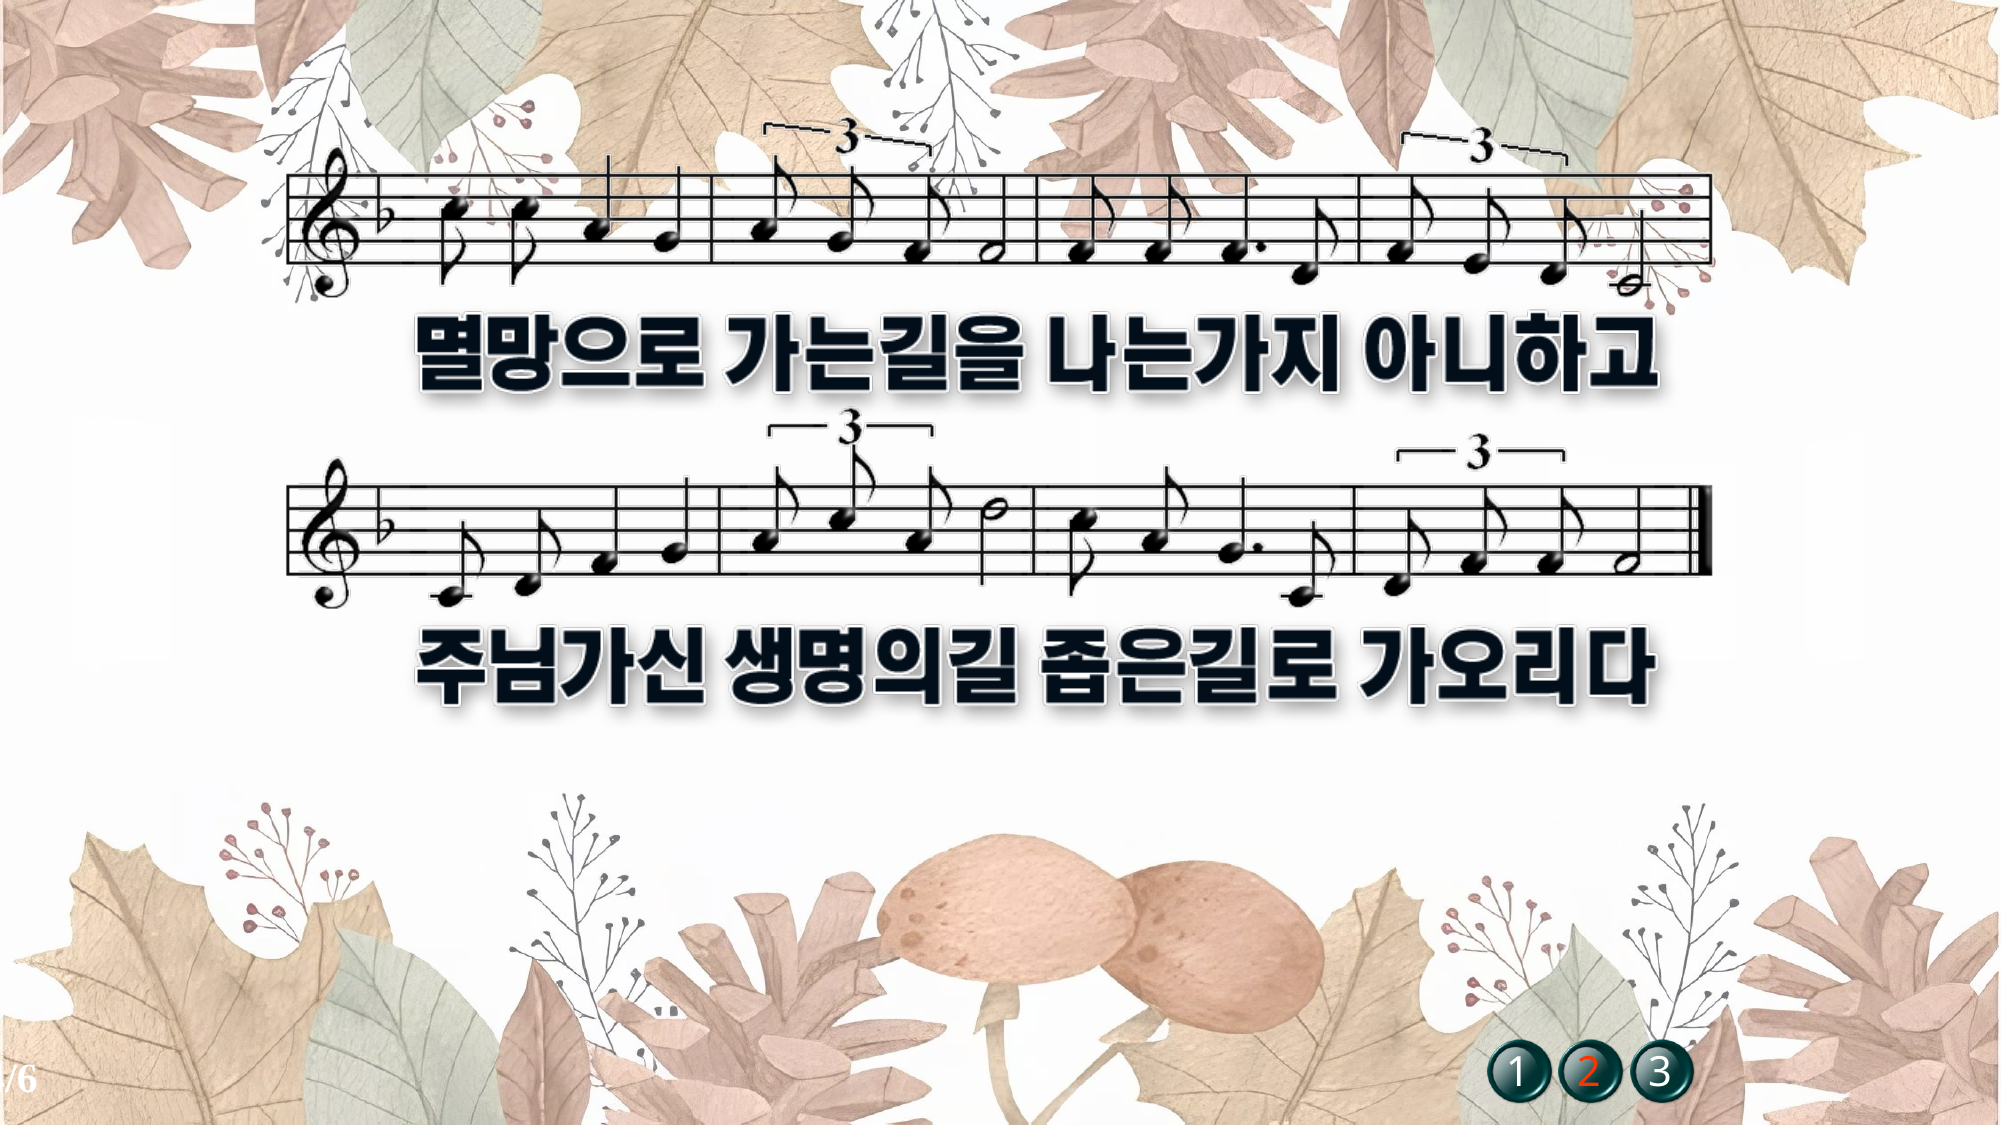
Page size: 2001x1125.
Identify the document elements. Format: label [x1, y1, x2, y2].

picture [0, 0, 2001, 1125]
text_box [1627, 1035, 1697, 1106]
text_box [1484, 1035, 1555, 1106]
text_box [1555, 1035, 1626, 1106]
